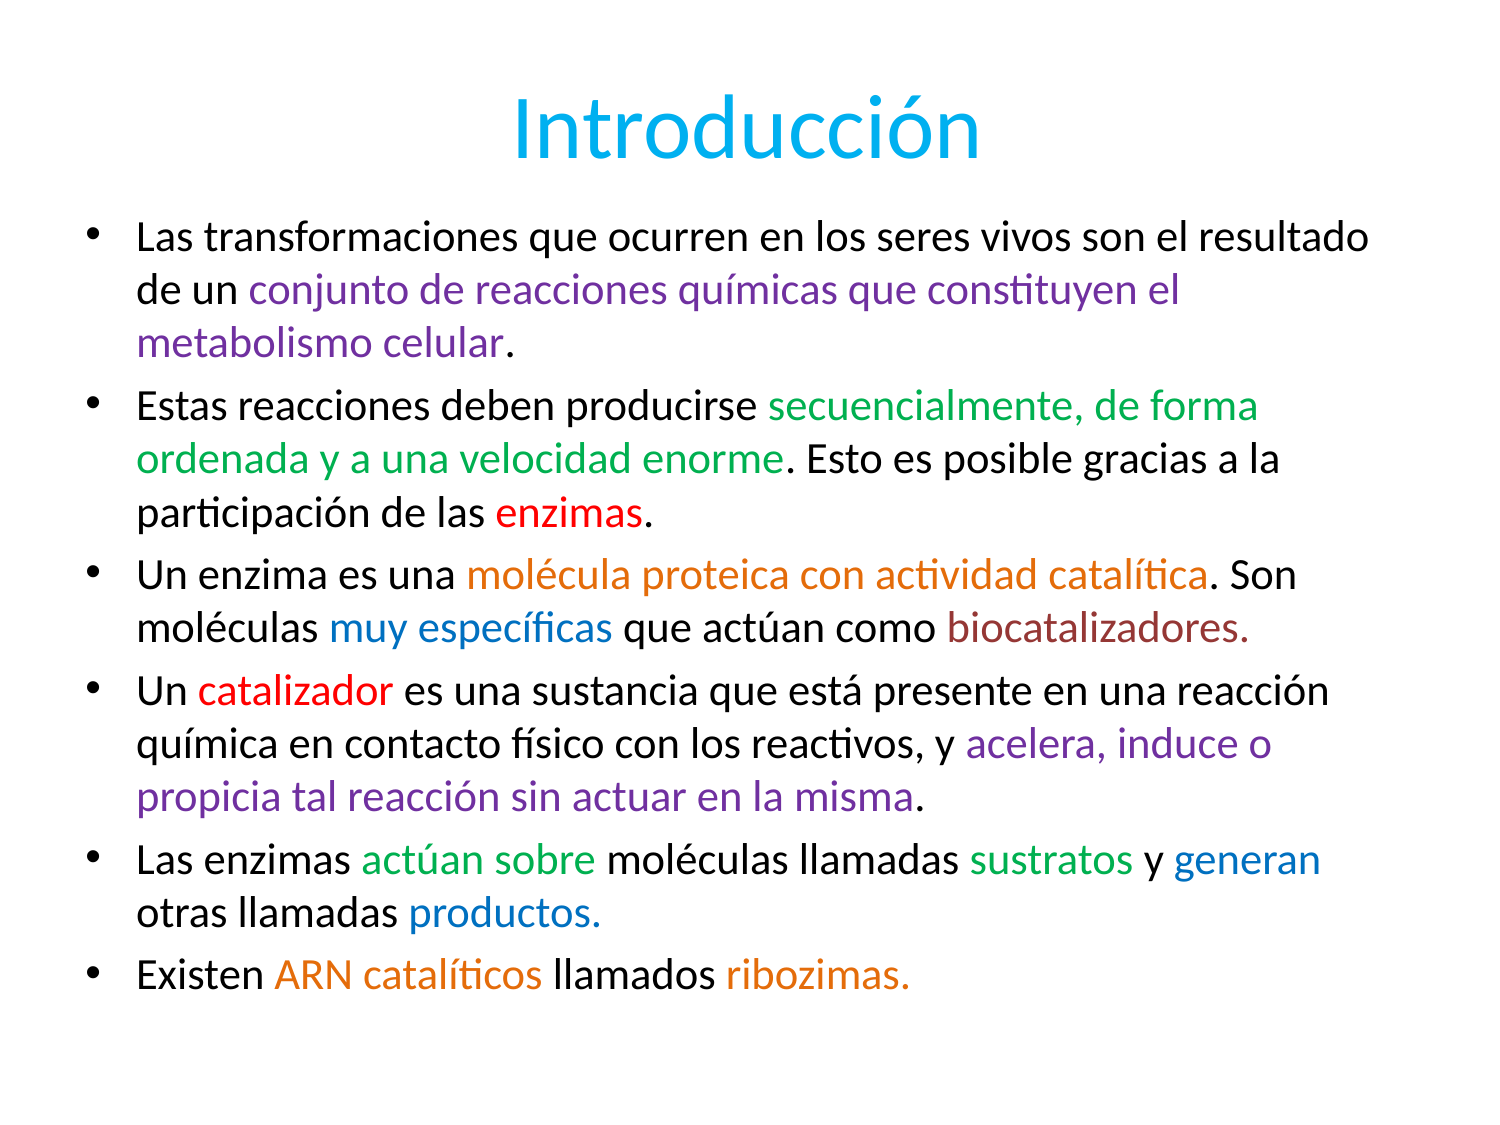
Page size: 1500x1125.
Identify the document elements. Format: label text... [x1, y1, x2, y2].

list Las transformaciones que ocurren en los seres vivos son el resultado de un conjunto de reacciones químicas que constituyen el metabolismo celular. Estas reacciones deben producirse secuencialmente, de forma ordenada y a una velocidad enorme. Esto es posible gracias a la participación de las enzimas. Un enzima es una molécula proteica con actividad catalítica. Son moléculas muy específicas que actúan como biocatalizadores. Un catalizador es una sustancia que está presente en una reacción química en contacto físico con los reactivos, y acelera, induce o propicia tal reacción sin actuar en la misma. Las enzimas actúan sobre moléculas llamadas sustratos y generan otras llamadas productos. Existen ARN catalíticos llamados ribozimas. [70, 199, 1425, 1079]
title Introducción [70, 45, 1425, 199]
